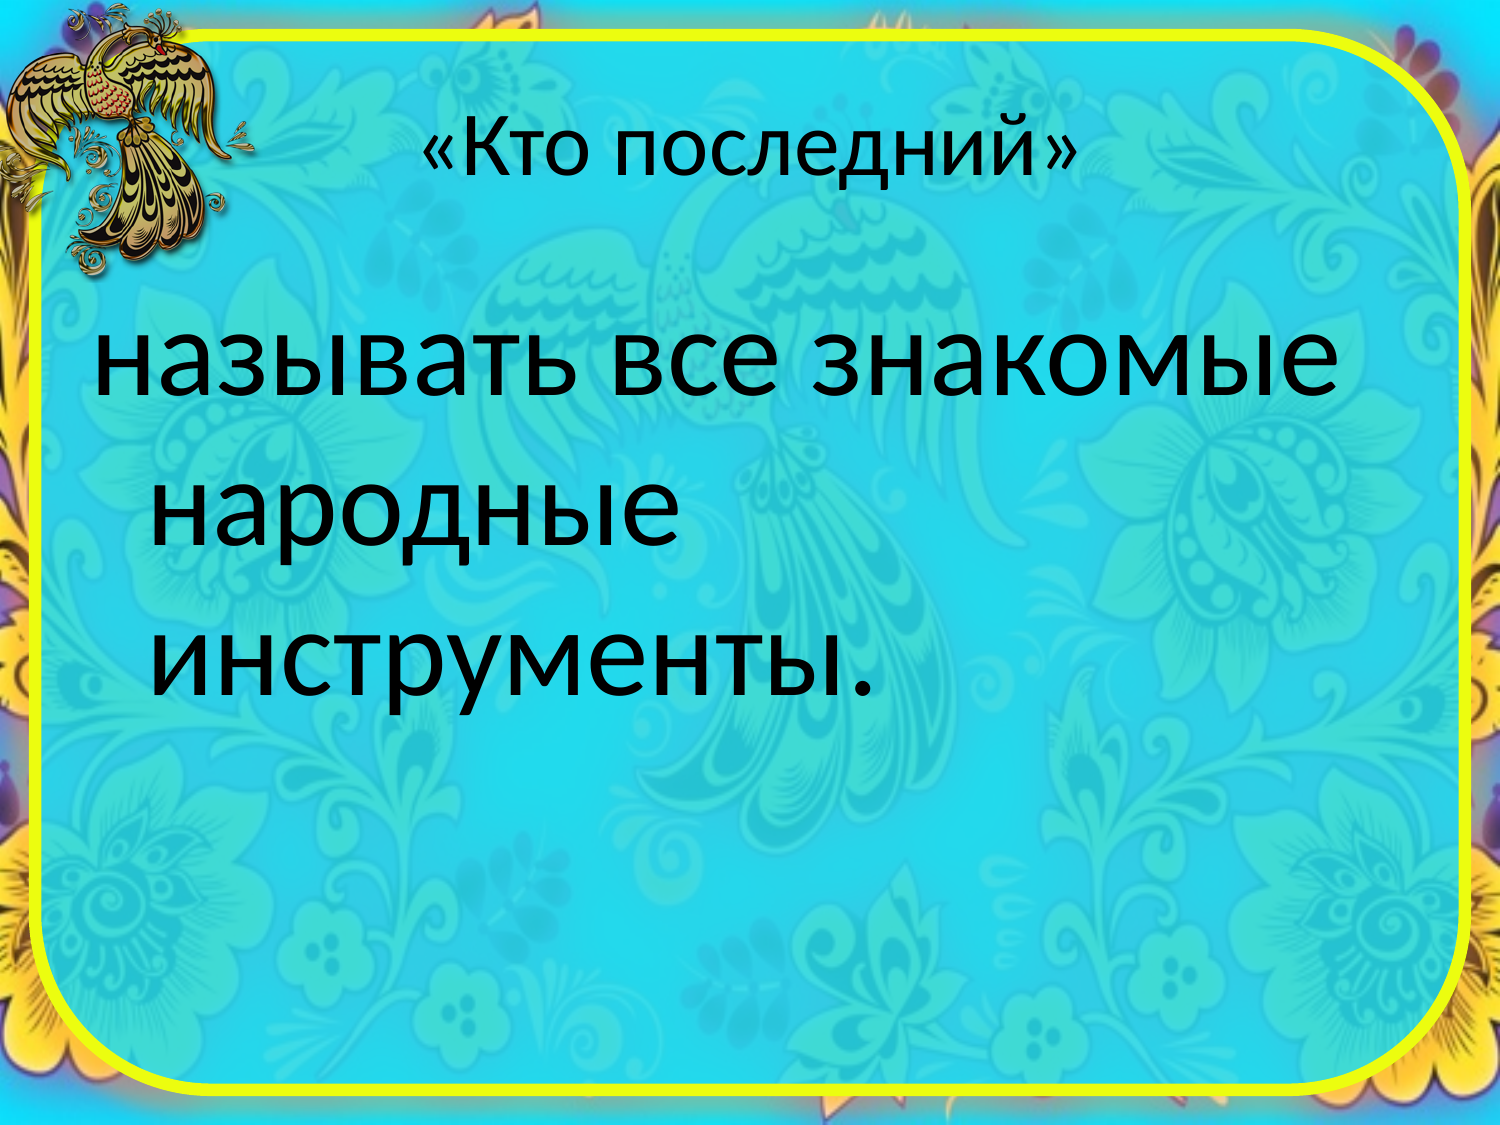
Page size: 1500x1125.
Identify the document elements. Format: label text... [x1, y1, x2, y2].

title «Кто последний» [74, 44, 1426, 233]
picture [0, 0, 1500, 1125]
list называть все знакомые народные инструменты. [74, 262, 1426, 1006]
